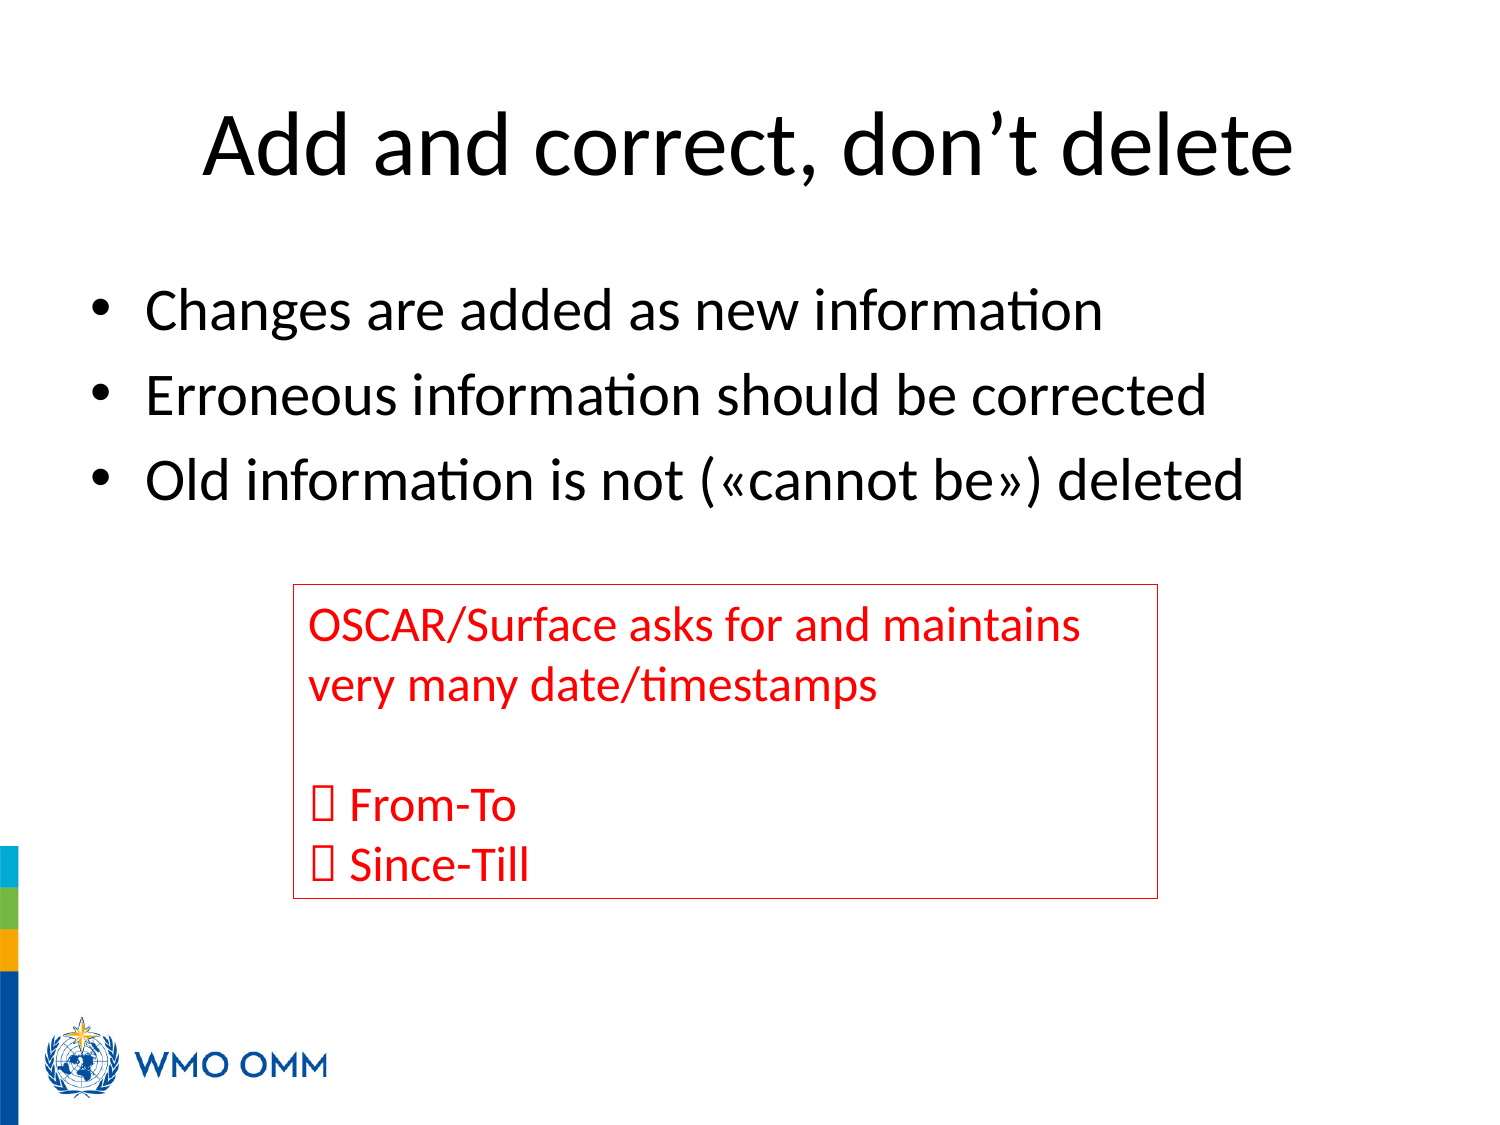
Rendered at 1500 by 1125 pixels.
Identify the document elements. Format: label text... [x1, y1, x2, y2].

title Add and correct, don’t delete [75, 45, 1425, 233]
list Changes are added as new information Erroneous information should be corrected Old information is not («cannot be») deleted [75, 262, 1425, 522]
picture [0, 845, 327, 1125]
text_box OSCAR/Surface asks for and maintains very many date/timestamps  From-To  Since-Till [293, 584, 1158, 899]
